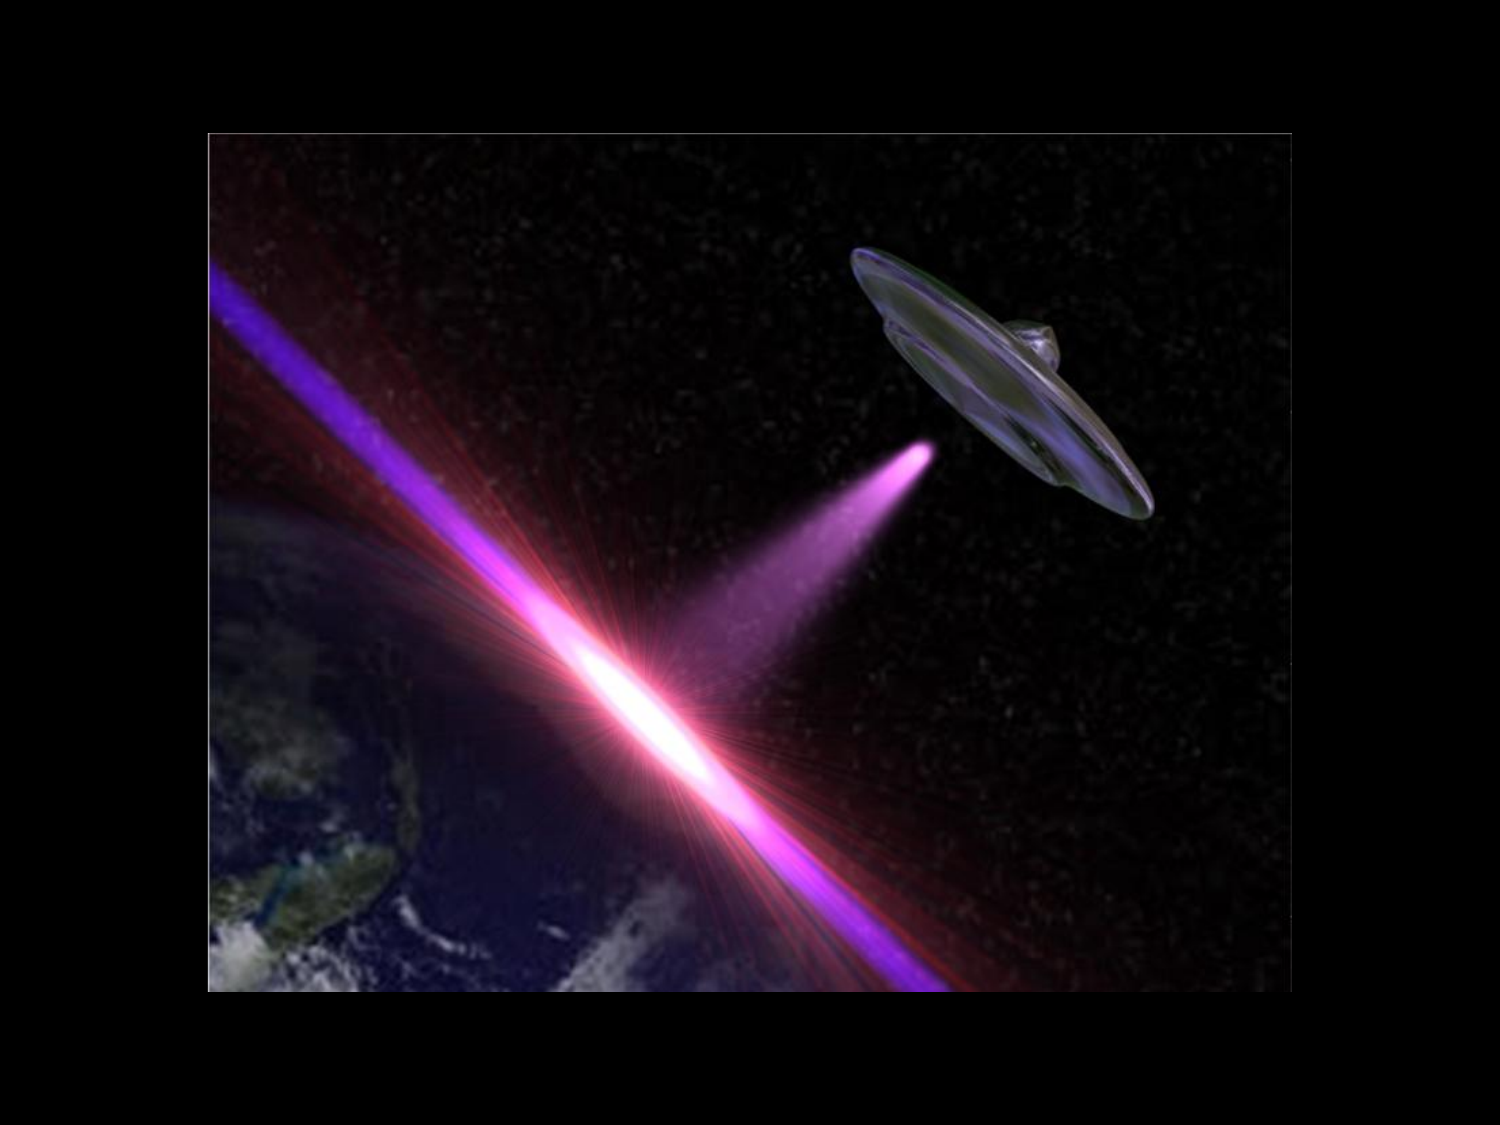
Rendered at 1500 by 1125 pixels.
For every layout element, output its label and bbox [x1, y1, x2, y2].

text_box [207, 133, 1292, 992]
